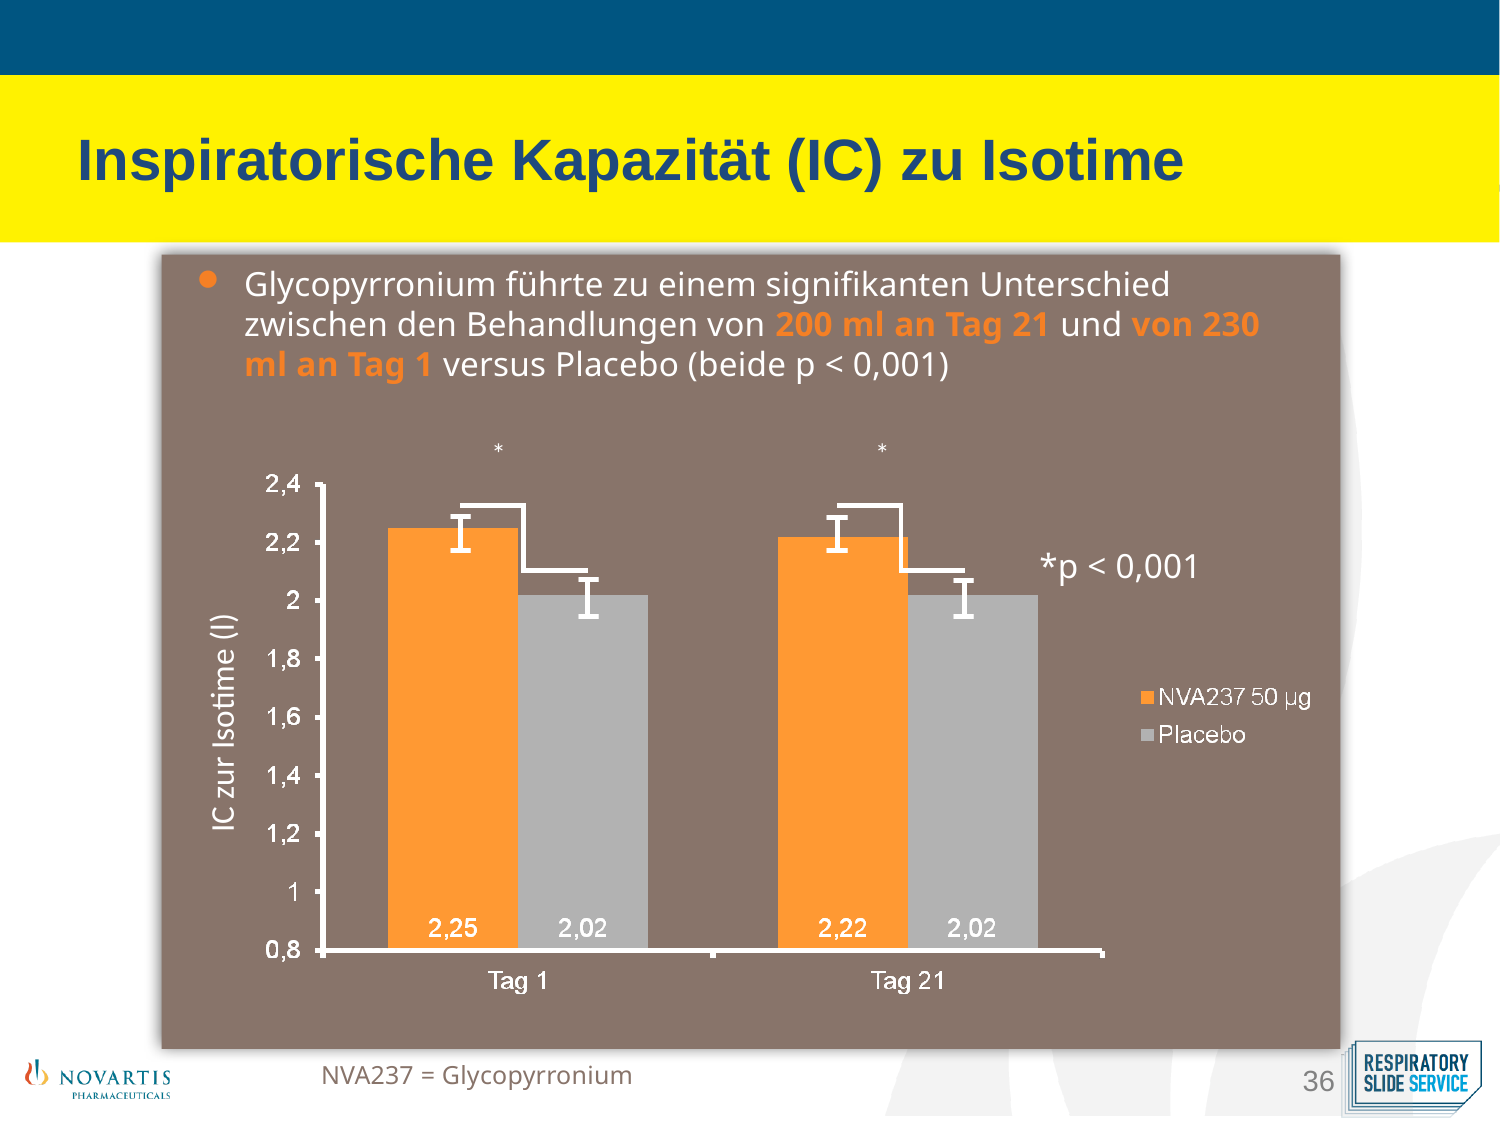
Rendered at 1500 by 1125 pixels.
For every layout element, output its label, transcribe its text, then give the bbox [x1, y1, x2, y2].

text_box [192, 427, 1343, 1030]
picture [25, 1059, 170, 1099]
text_box NVA237 = Glycopyrronium [306, 1051, 649, 1097]
picture [1328, 1027, 1497, 1125]
text_box Inspiratorische Kapazität (IC) zu Isotime [62, 114, 1388, 200]
text_box Glycopyrronium führte zu einem signifikanten Unterschied zwischen den Behandlungen von 200 ml an Tag 21 und von 230 ml an Tag 1 versus Placebo (beide p < 0,001) [196, 263, 1293, 426]
text_box [161, 254, 1341, 1050]
